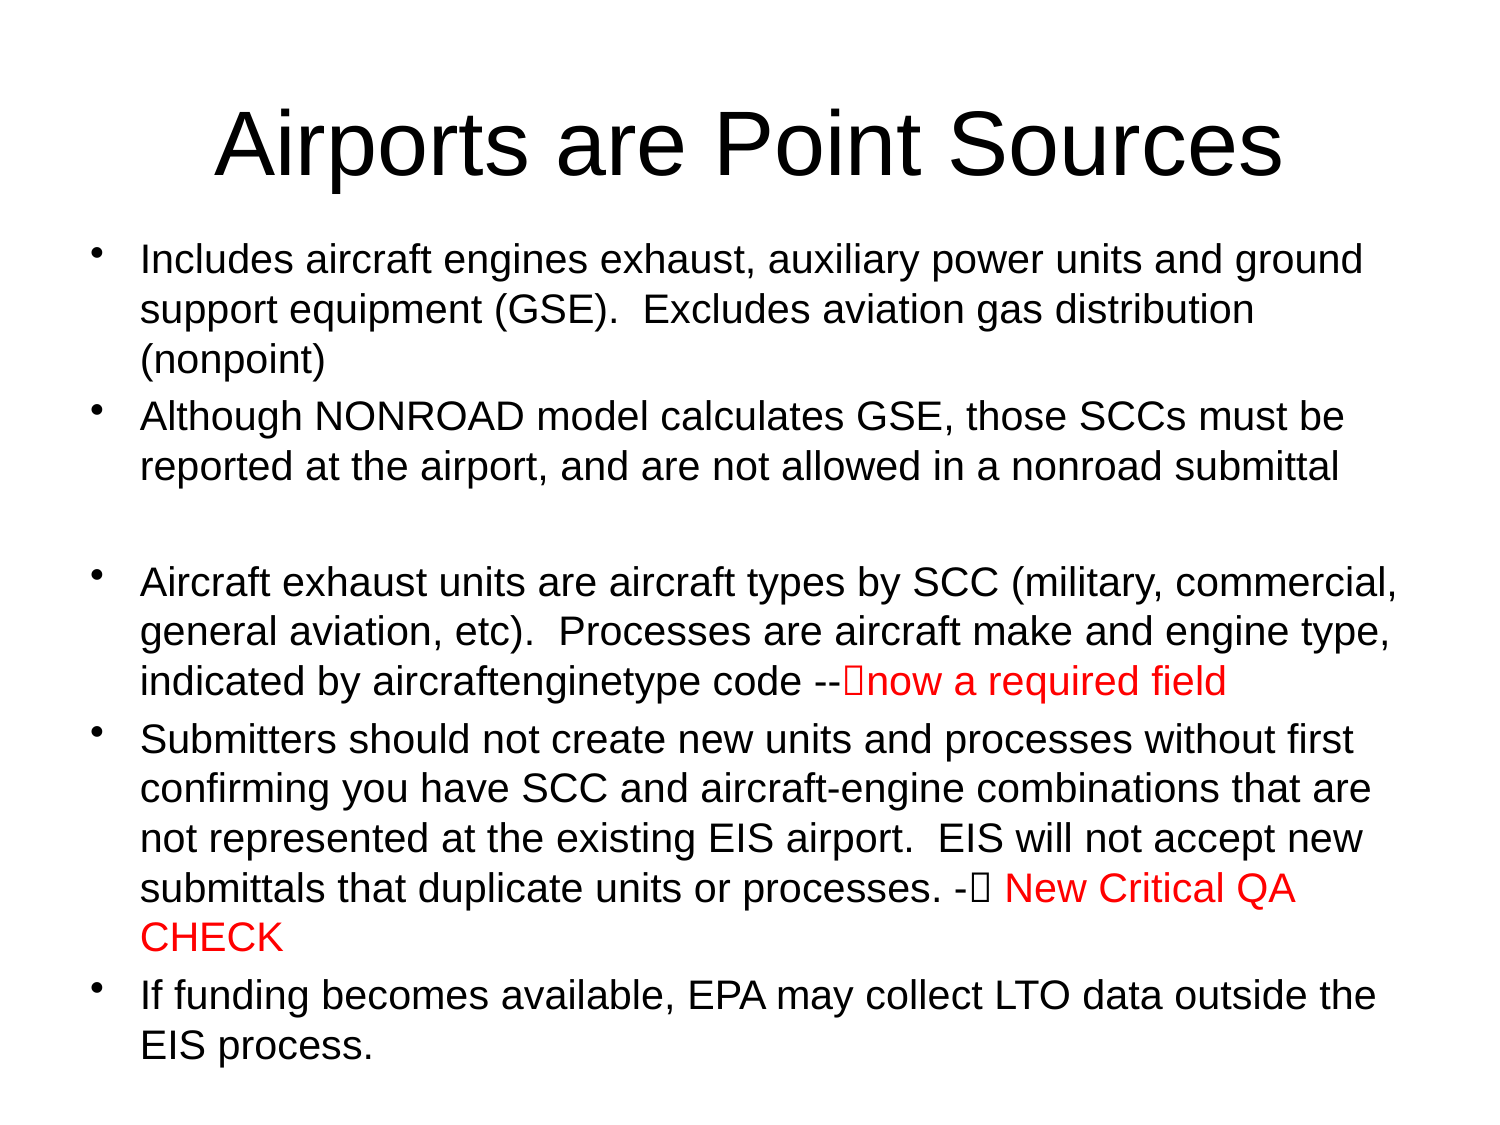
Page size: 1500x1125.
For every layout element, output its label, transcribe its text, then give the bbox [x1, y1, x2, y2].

list Includes aircraft engines exhaust, auxiliary power units and ground support equipment (GSE). Excludes aviation gas distribution (nonpoint) Although NONROAD model calculates GSE, those SCCs must be reported at the airport, and are not allowed in a nonroad submittal Aircraft exhaust units are aircraft types by SCC (military, commercial, general aviation, etc). Processes are aircraft make and engine type, indicated by aircraftenginetype code --now a required field Submitters should not create new units and processes without first confirming you have SCC and aircraft-engine combinations that are not represented at the existing EIS airport. EIS will not accept new submittals that duplicate units or processes. - New Critical QA CHECK If funding becomes available, EPA may collect LTO data outside the EIS process. [74, 224, 1426, 1088]
title Airports are Point Sources [74, 44, 1426, 224]
